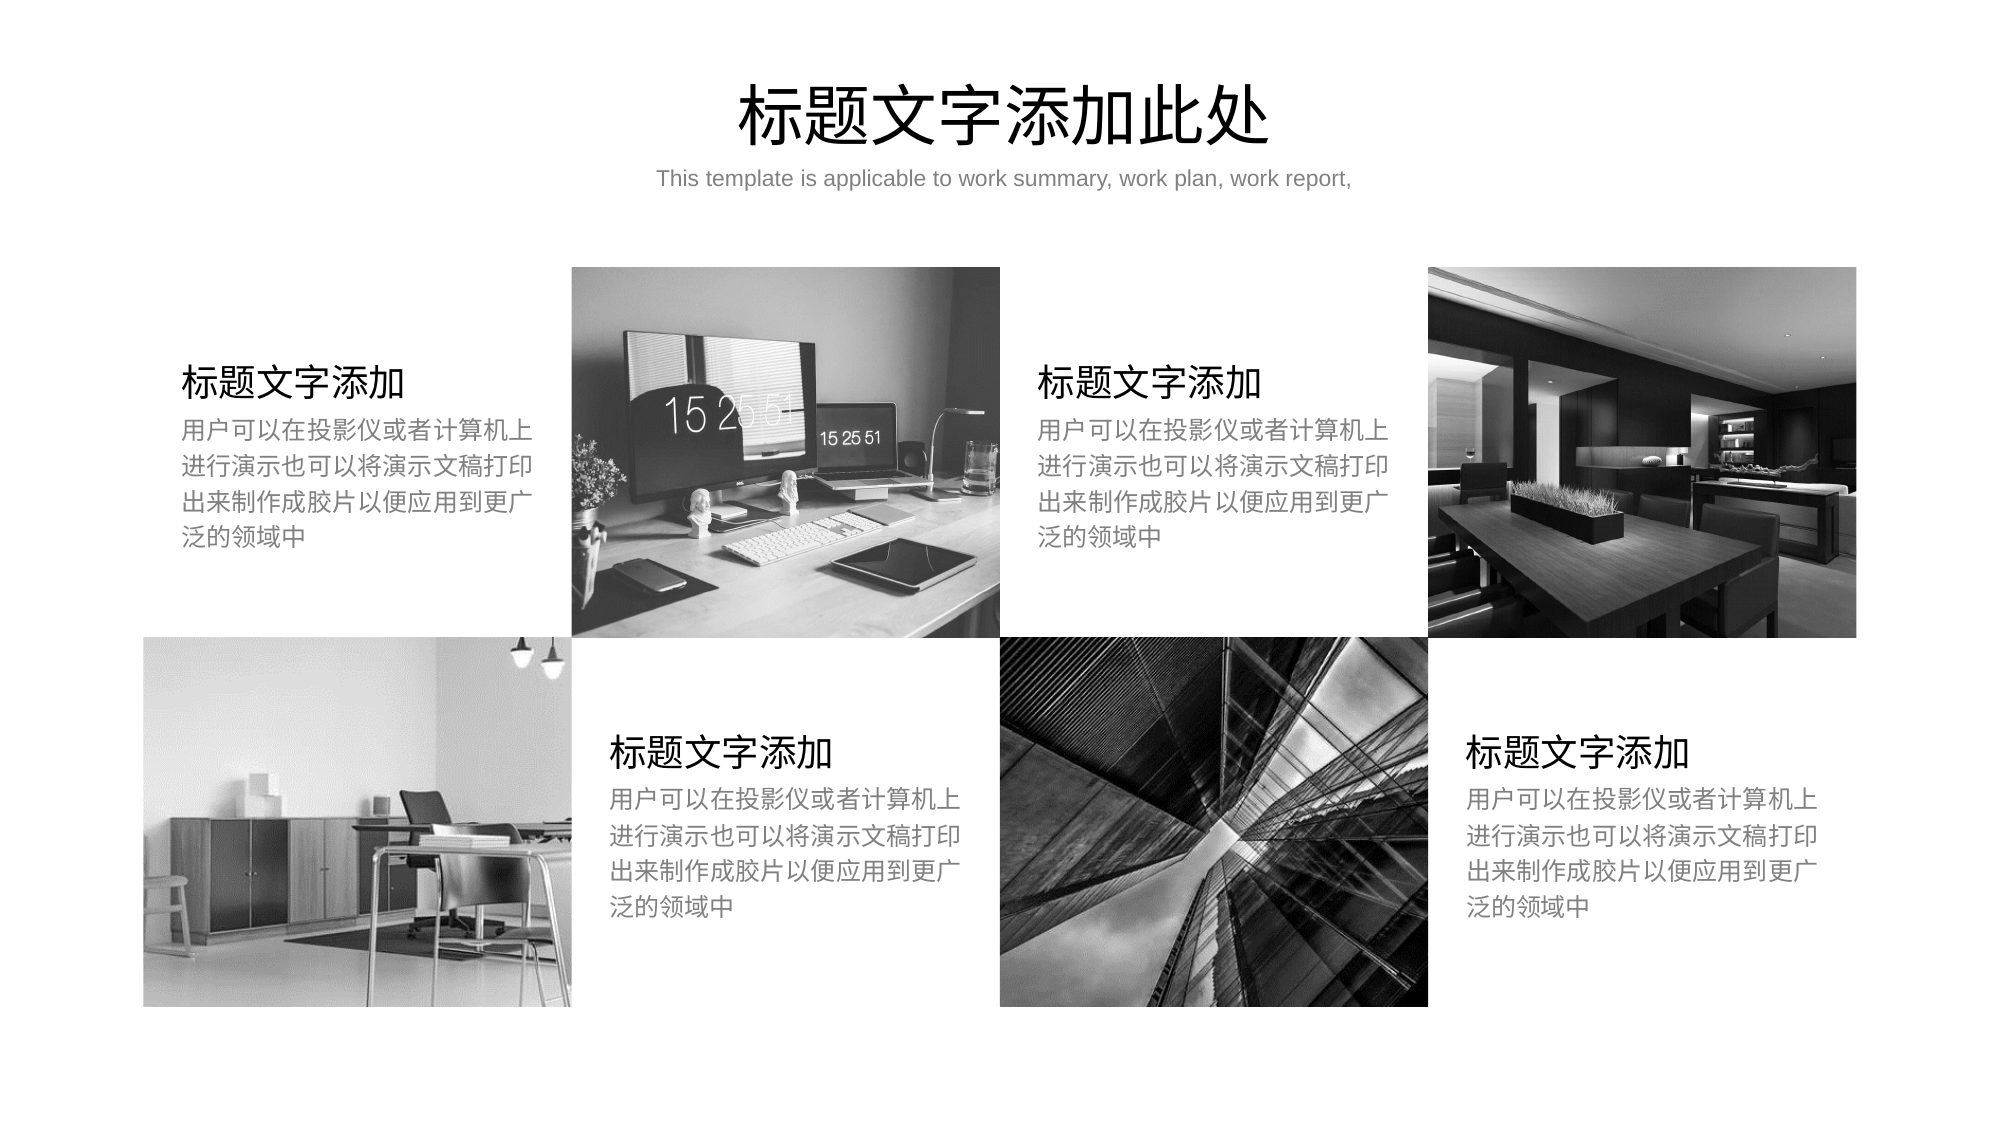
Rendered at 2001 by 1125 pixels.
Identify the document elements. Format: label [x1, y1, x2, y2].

text_box [594, 712, 978, 932]
text_box [1022, 343, 1406, 562]
picture [143, 267, 1857, 1007]
text_box [544, 66, 1464, 196]
text_box [1451, 712, 1834, 932]
text_box [166, 343, 549, 562]
